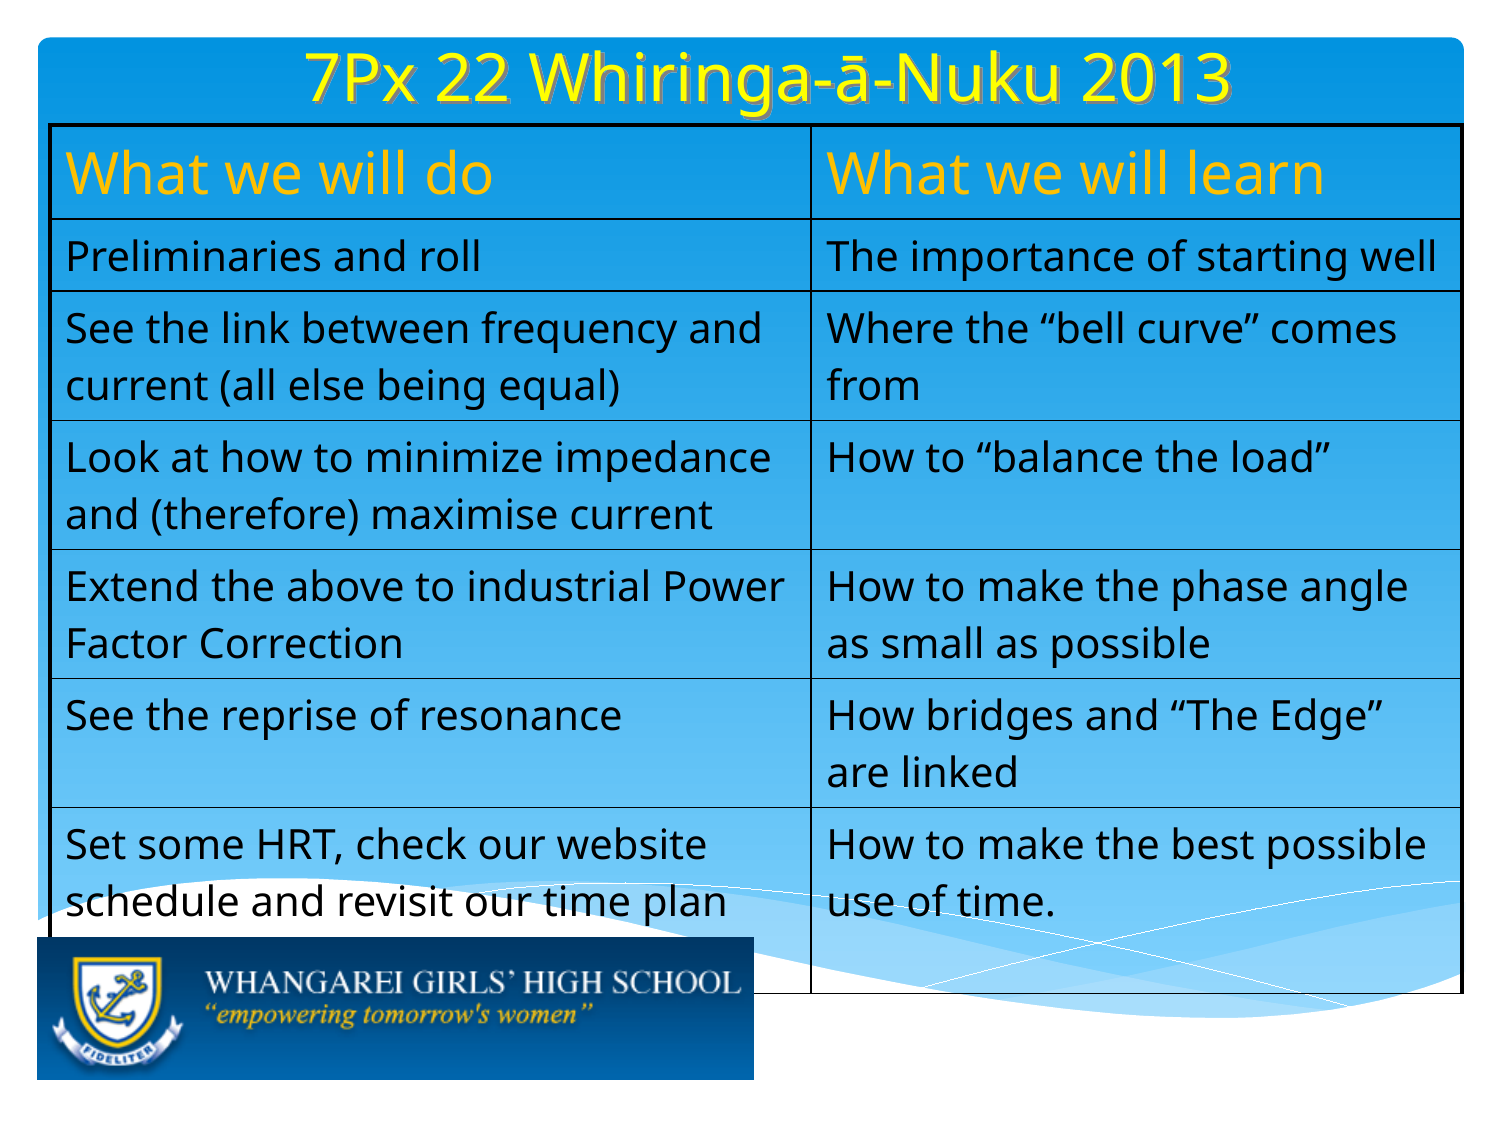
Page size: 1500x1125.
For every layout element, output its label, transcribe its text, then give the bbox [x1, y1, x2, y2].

table_cell See the reprise of resonance [52, 679, 810, 807]
table_cell How to make the phase angle as small as possible [812, 550, 1460, 678]
table_cell Extend the above to industrial Power Factor Correction [52, 550, 810, 678]
table_cell Look at how to minimize impedance and (therefore) maximise current [52, 421, 810, 549]
text_box 7Px 22 Whiringa-ā-Nuku 2013 [162, 24, 1375, 123]
table_cell How to “balance the load” [812, 421, 1460, 549]
picture [37, 937, 754, 1080]
table_cell How to make the best possible use of time. [812, 808, 1460, 993]
table_header What we will do [52, 127, 810, 218]
table_cell Preliminaries and roll [52, 220, 810, 290]
table_cell See the link between frequency and current (all else being equal) [52, 292, 810, 420]
table_cell How bridges and “The Edge” are linked [812, 679, 1460, 807]
table_header What we will learn [812, 127, 1460, 218]
table_cell The importance of starting well [812, 220, 1460, 290]
table_cell Where the “bell curve” comes from [812, 292, 1460, 420]
table_cell Set some HRT, check our website schedule and revisit our time plan between now and 25 November [52, 808, 810, 993]
